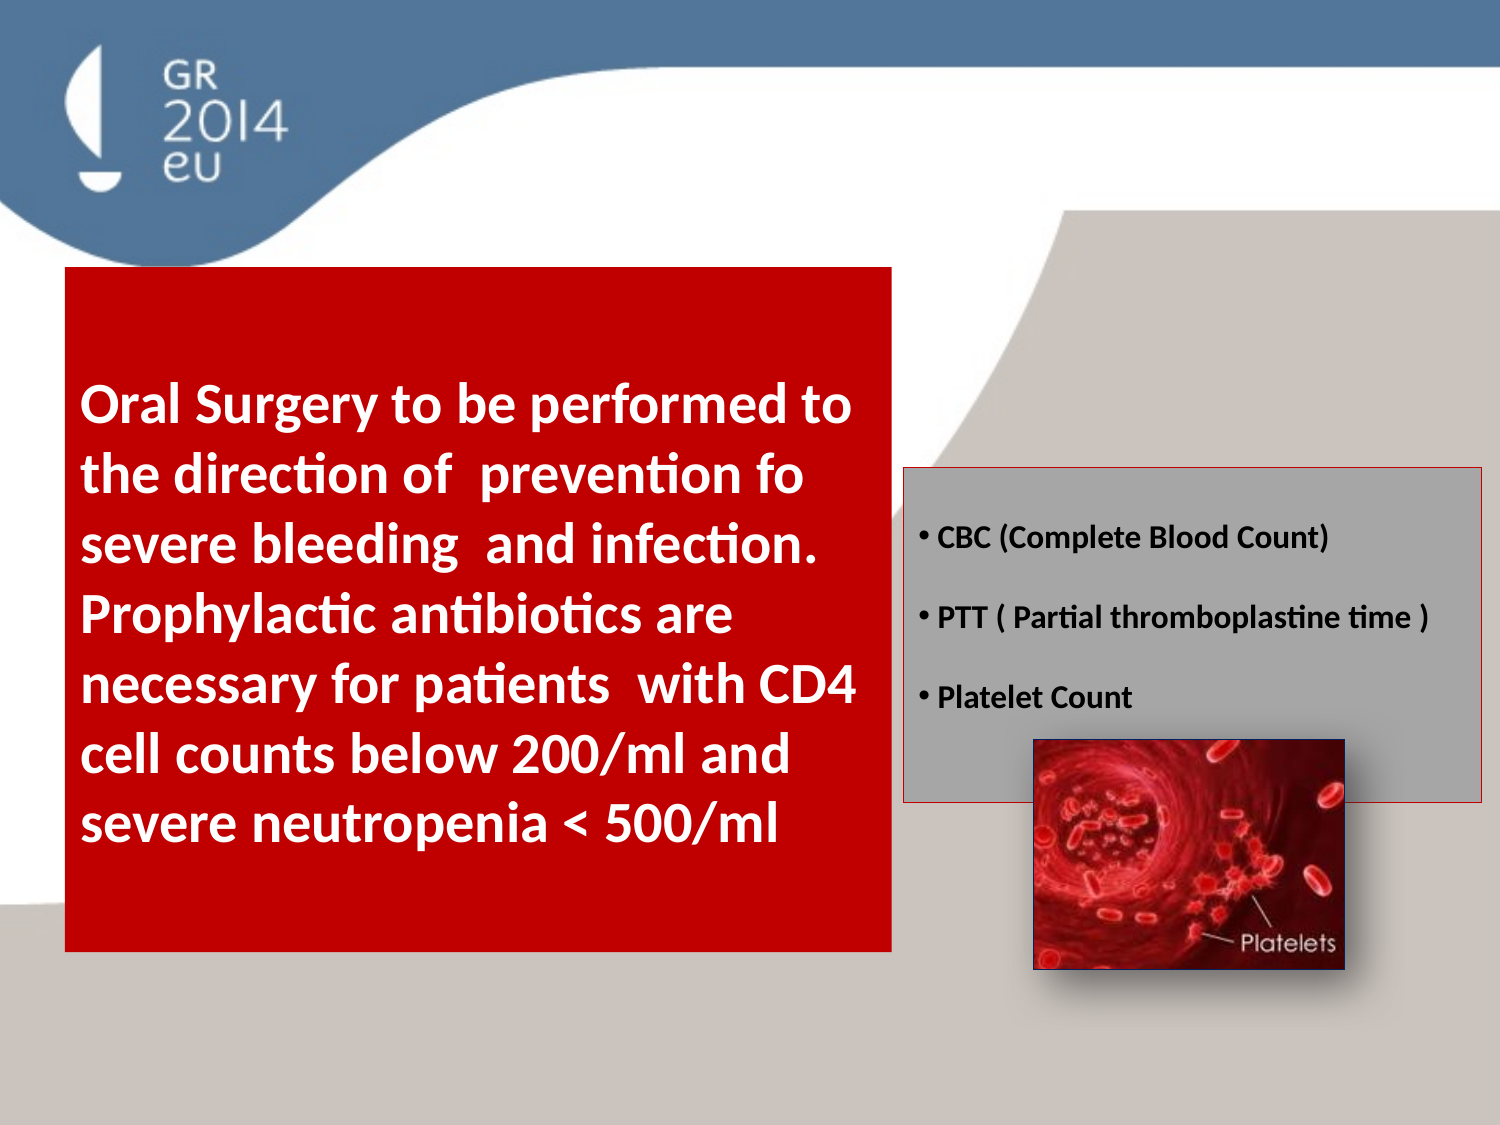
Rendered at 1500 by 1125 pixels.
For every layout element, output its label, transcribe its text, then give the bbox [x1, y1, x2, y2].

title Oral Surgery to be performed to the direction of prevention fo severe bleeding and infection. Prophylactic antibiotics are necessary for patients with CD4 cell counts below 200/ml and severe neutropenia < 500/ml [64, 267, 738, 953]
text_box CBC (Complete Blood Count) PTT ( Partial thromboplastine time ) Platelet Count [903, 467, 1482, 803]
picture [1033, 739, 1345, 970]
text_box [738, 196, 1459, 1035]
